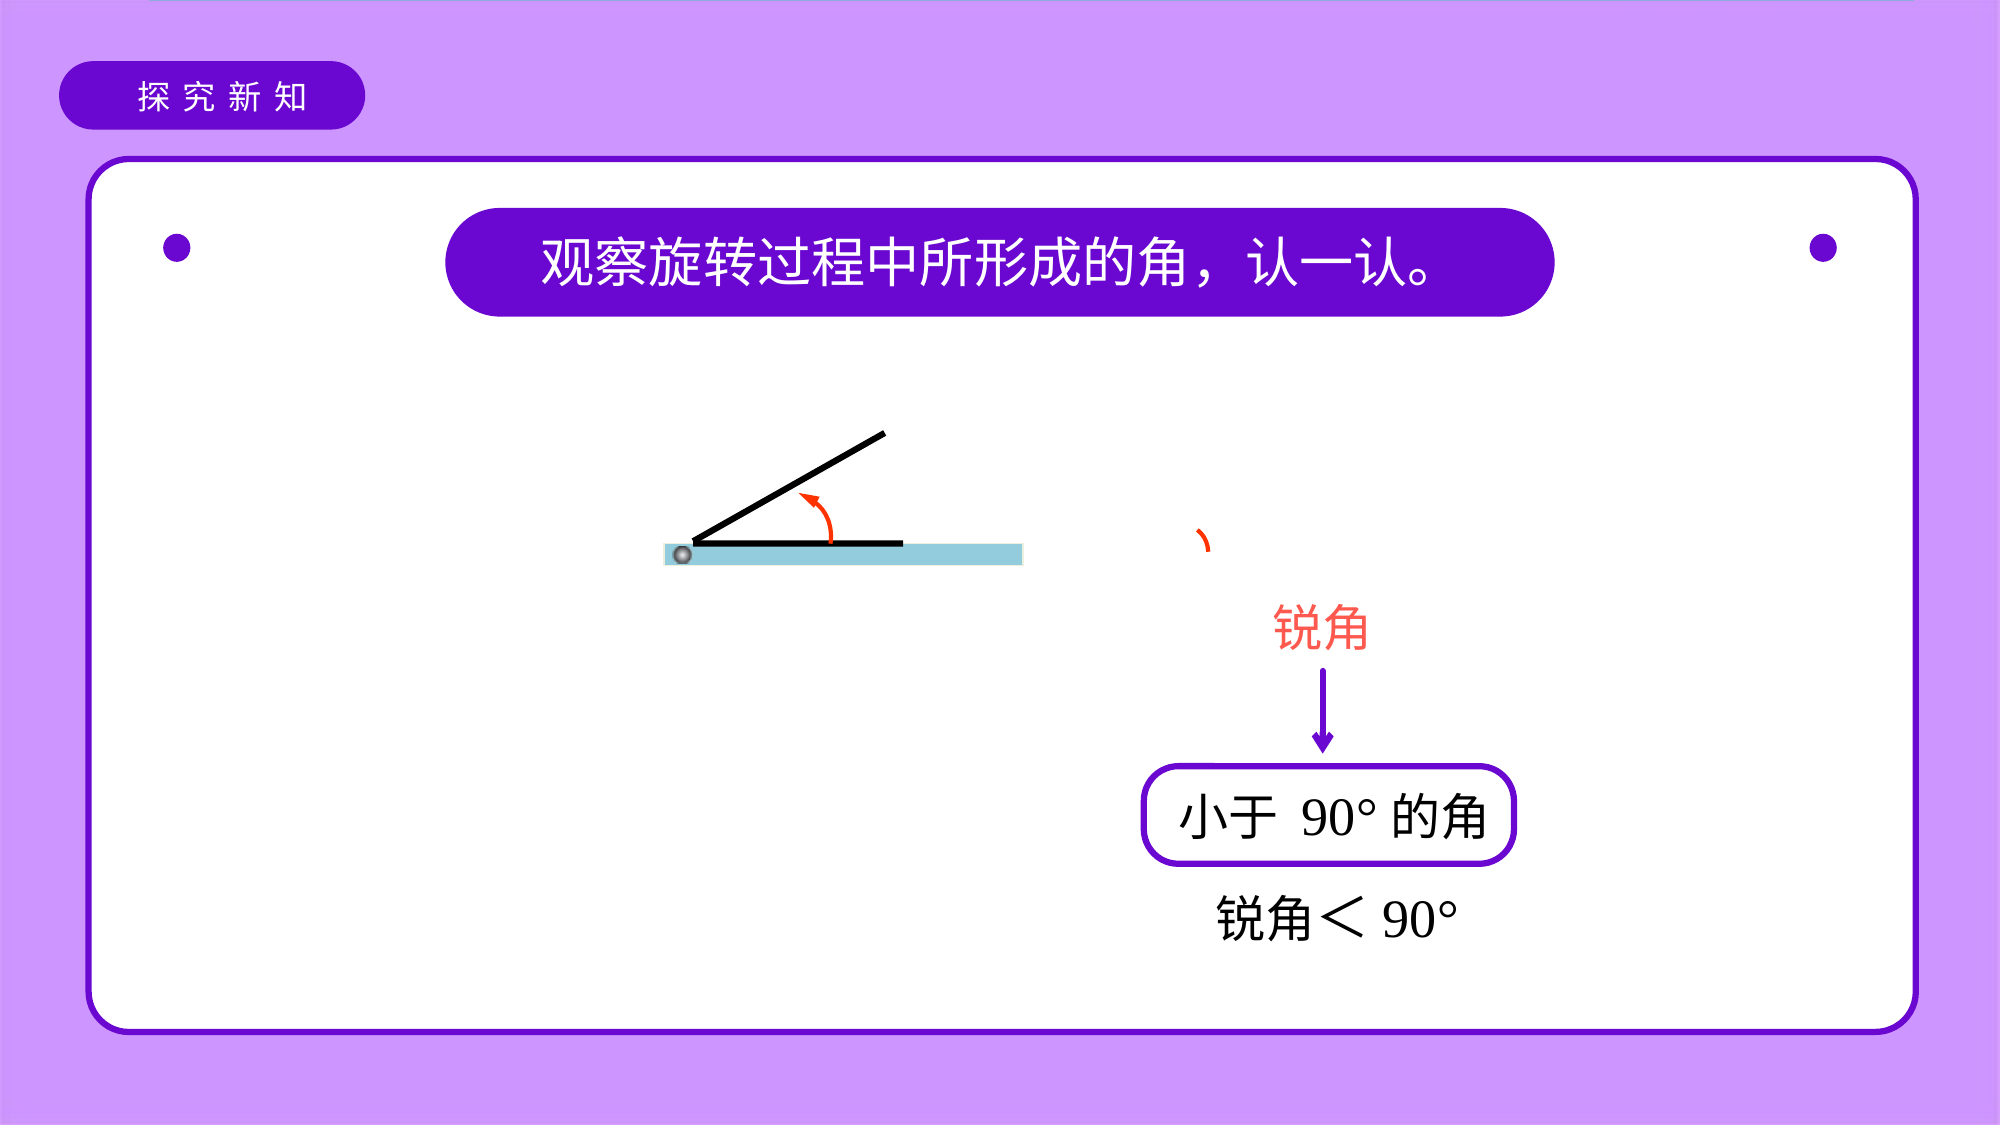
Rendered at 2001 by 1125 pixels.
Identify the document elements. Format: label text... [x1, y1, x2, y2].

text_box 锐角＜90° [1201, 875, 1500, 956]
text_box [445, 207, 1555, 317]
text_box [1142, 765, 1505, 865]
text_box 锐角 [1257, 588, 1399, 664]
text_box [1506, 777, 1516, 853]
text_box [293, 543, 1024, 568]
picture [0, 0, 2000, 1125]
text_box 小于 90°的角 [1163, 773, 1506, 854]
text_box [791, 492, 834, 561]
text_box [1155, 529, 1209, 576]
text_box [693, 432, 904, 544]
